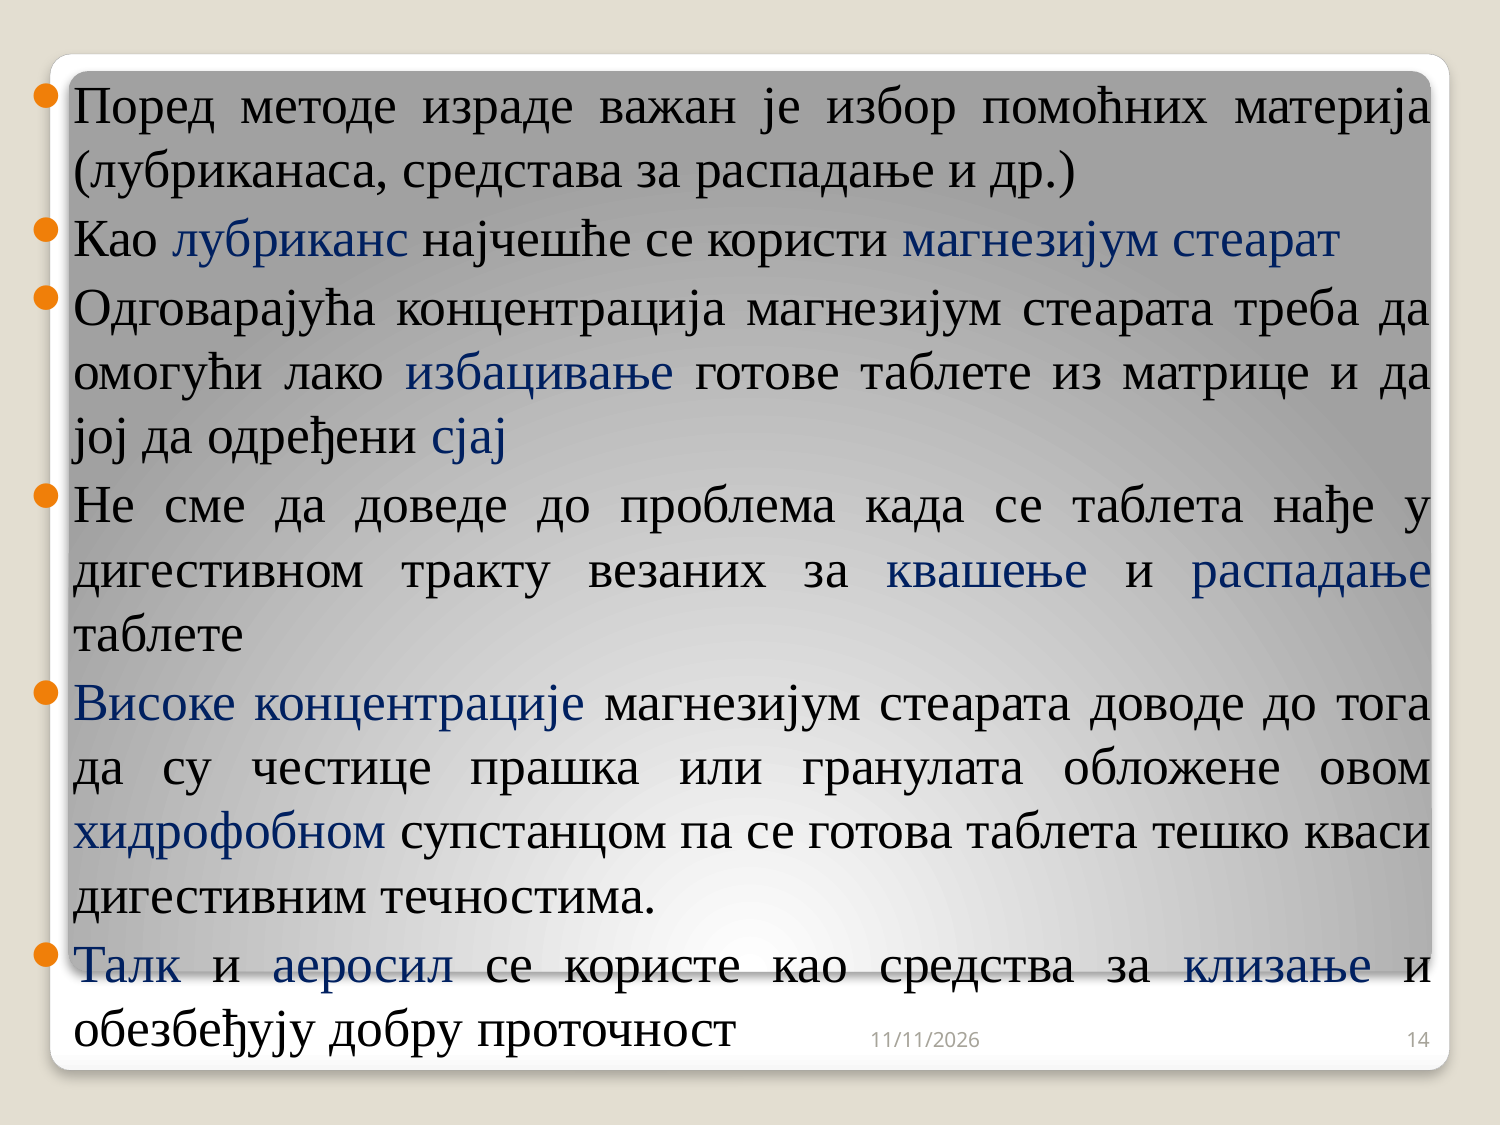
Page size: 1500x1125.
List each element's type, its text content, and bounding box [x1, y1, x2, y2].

list Поред методе израде важан је избор помоћних материја (лубриканаса, средстава за распадање и др.) Као лубриканс најчешће се користи магнезијум стеарат Одговарајућа концентрација магнезијум стеарата треба да омогући лако избацивање готове таблете из матрице и да јој да одређени сјај Не сме да доведе до проблема када се таблета нађе у дигестивном тракту везаних за квашење и распадање таблете Високе концентрације магнезијум стеарата доводе до тога да су честице прашка или гранулата обложене овом хидрофобном супстанцом па се готова таблета тешко кваси дигестивним течностима. Талк и аеросил се користе као средства за клизање и обезбеђују добру проточност [0, 54, 1447, 1071]
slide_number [619, 1002, 995, 1063]
slide_number 14 [1369, 1002, 1445, 1063]
